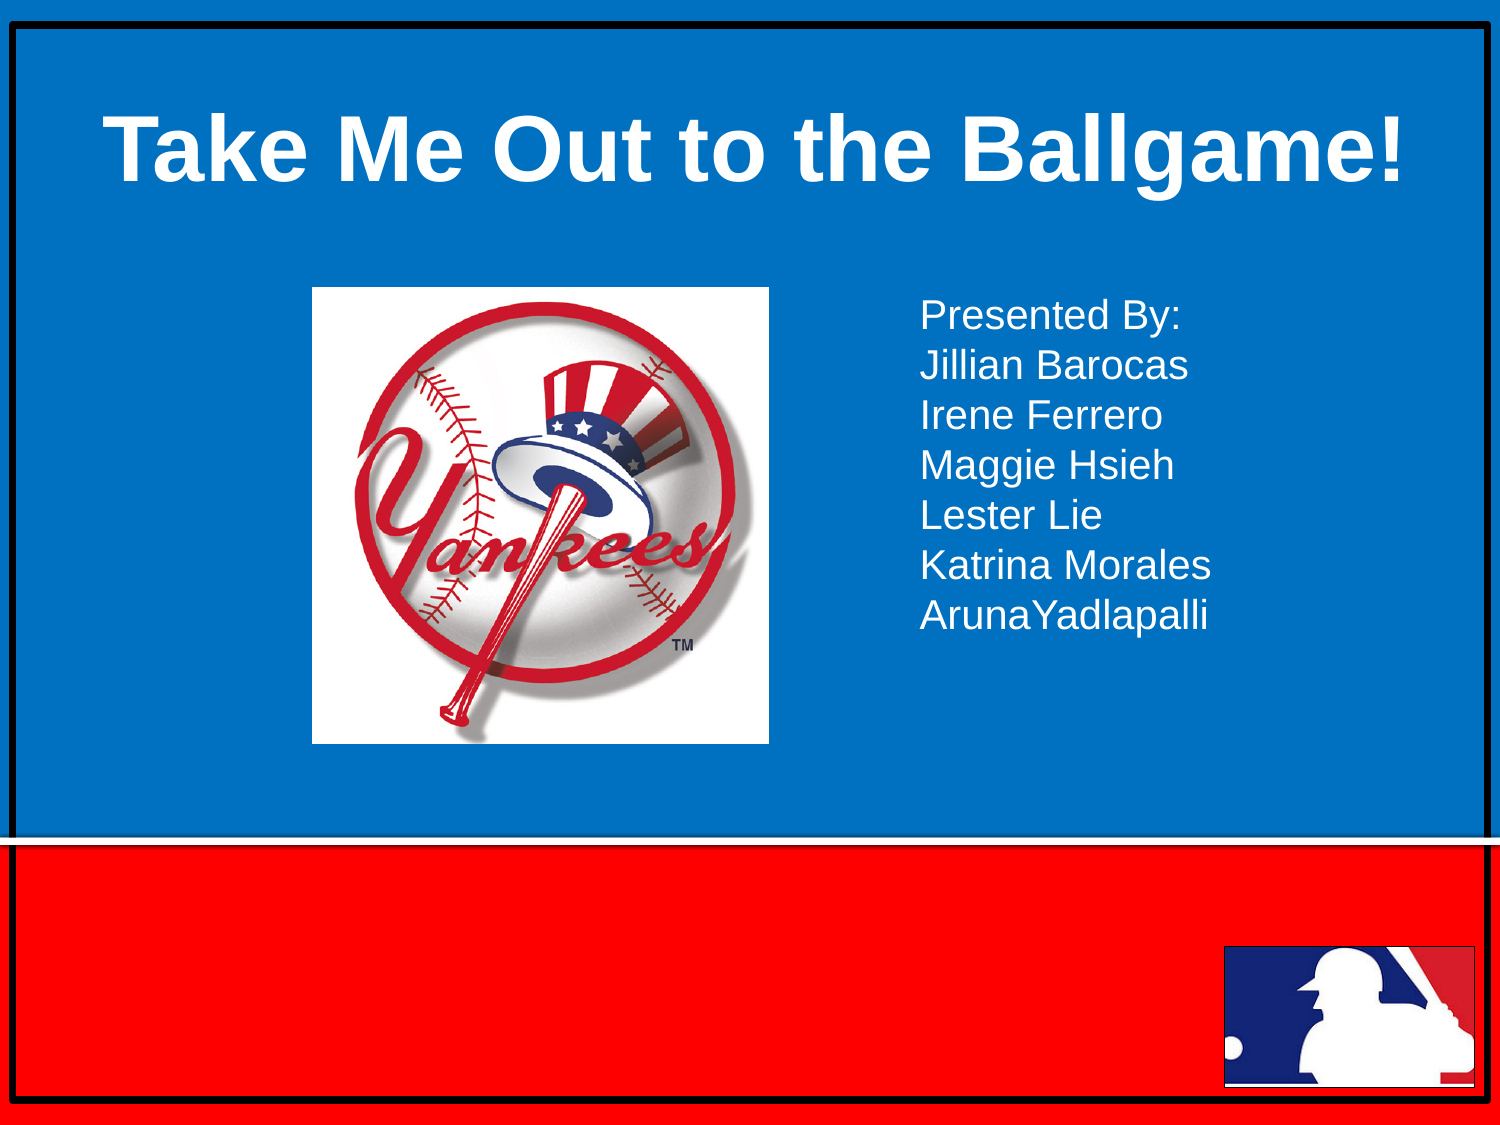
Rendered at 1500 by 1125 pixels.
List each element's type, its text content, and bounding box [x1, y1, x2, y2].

picture [312, 287, 769, 744]
picture [1225, 947, 1474, 1087]
title Take Me Out to the Ballgame! [87, 87, 1425, 329]
subtitle Presented By: Jillian Barocas Irene Ferrero Maggie Hsieh Lester Lie Katrina Morales ArunaYadlapalli [900, 287, 1250, 675]
